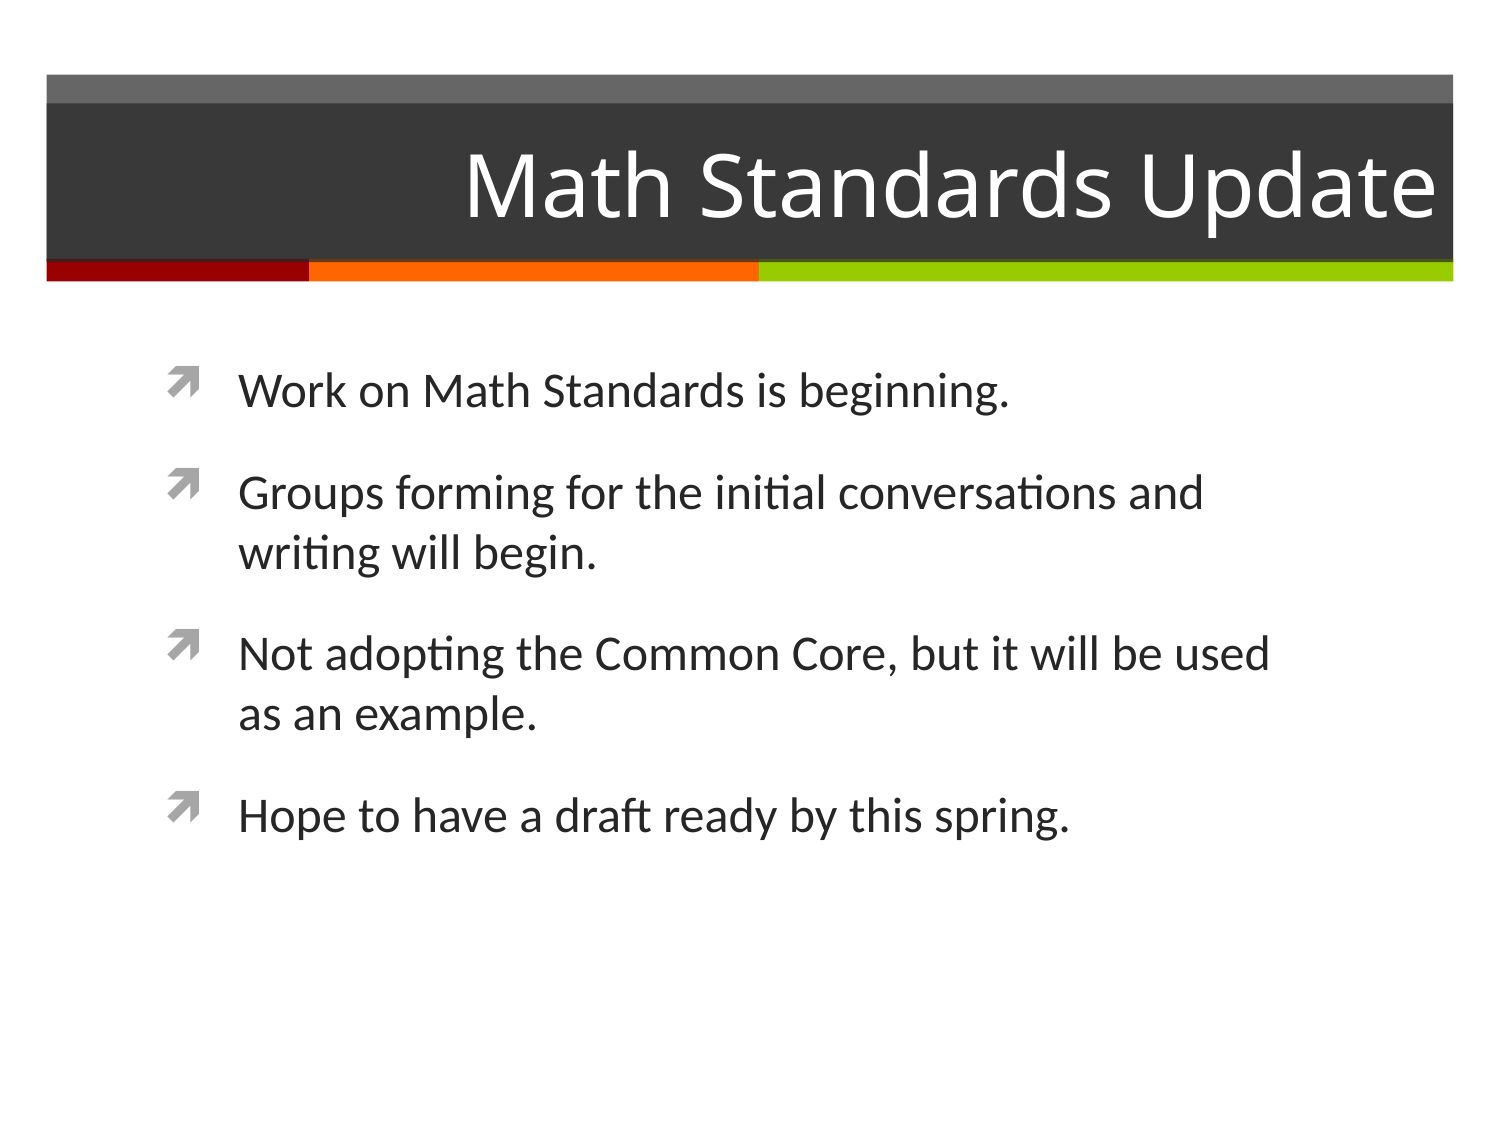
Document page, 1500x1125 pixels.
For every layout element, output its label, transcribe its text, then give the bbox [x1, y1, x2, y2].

title Math Standards Update [46, 103, 1454, 263]
list Work on Math Standards is beginning. Groups forming for the initial conversations and writing will begin. Not adopting the Common Core, but it will be used as an example. Hope to have a draft ready by this spring. [148, 350, 1310, 1005]
